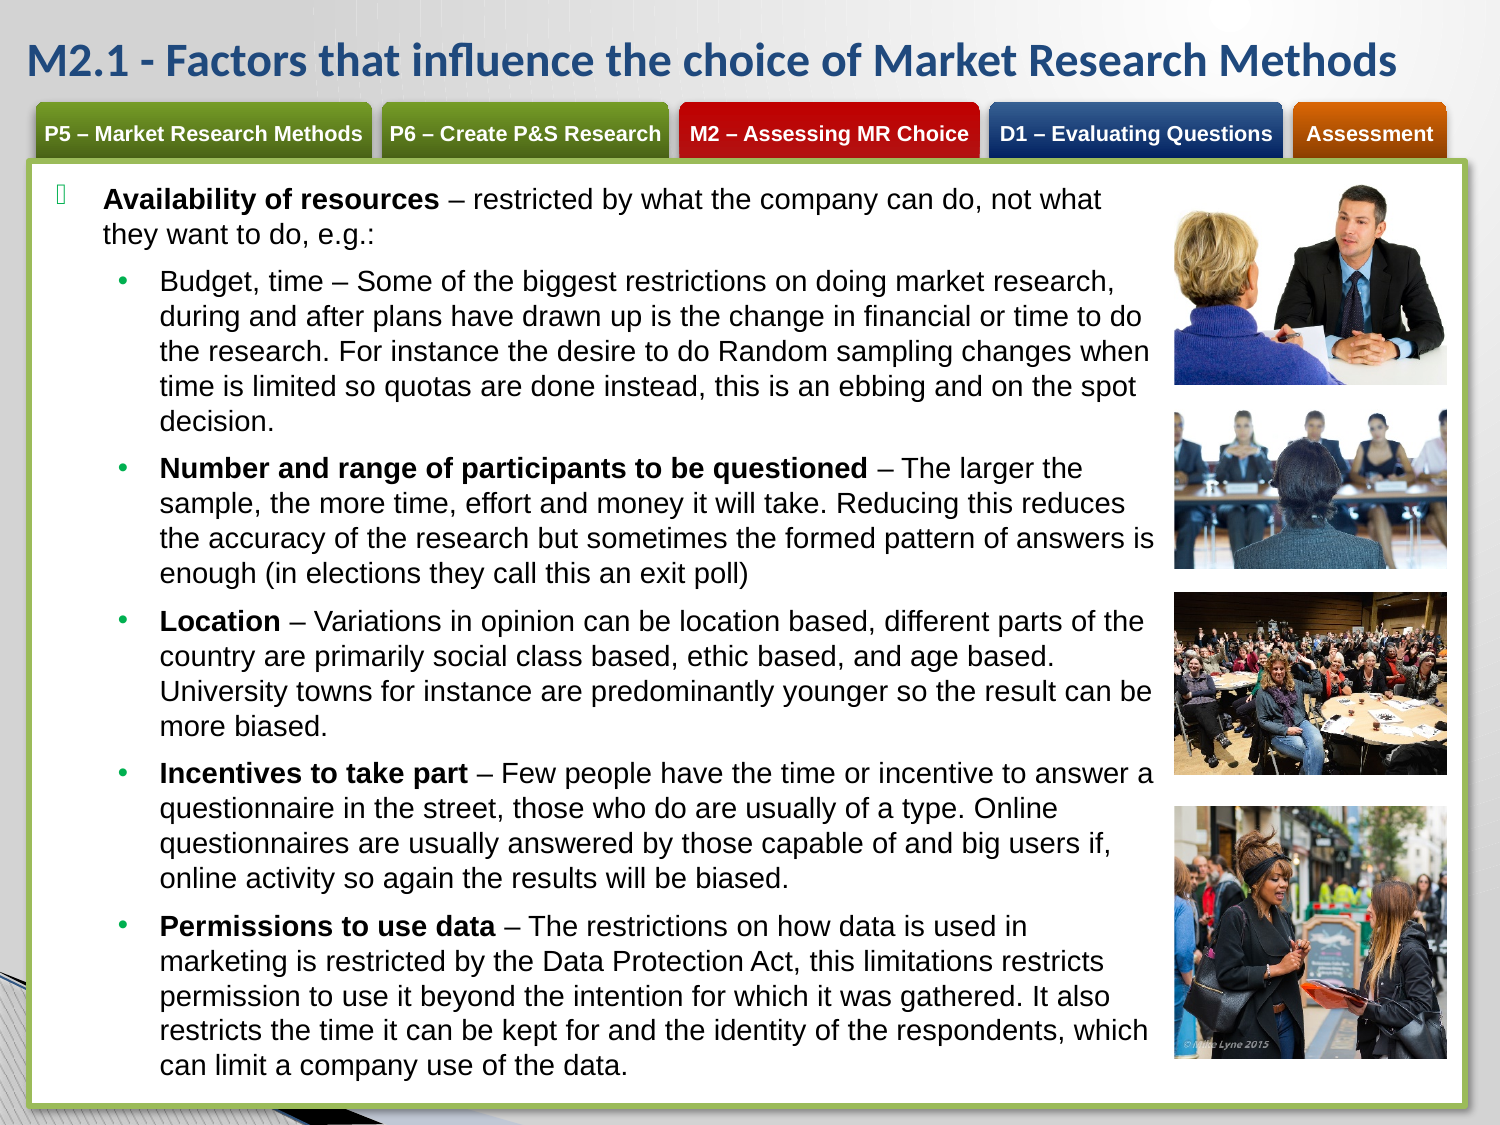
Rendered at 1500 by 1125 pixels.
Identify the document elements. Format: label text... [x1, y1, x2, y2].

picture [281, 1114, 303, 1125]
picture [1174, 408, 1448, 570]
text_box Availability of resources – restricted by what the company can do, not what they want to do, e.g.: Budget, time – Some of the biggest restrictions on doing market research, during and after plans have drawn up is the change in financial or time to do the research. For instance the desire to do Random sampling changes when time is limited so quotas are done instead, this is an ebbing and on the spot decision. Number and range of participants to be questioned – The larger the sample, the more time, effort and money it will take. Reducing this reduces the accuracy of the research but sometimes the formed pattern of answers is enough (in elections they call this an exit poll) Location – Variations in opinion can be location based, different parts of the country are primarily social class based, ethic based, and age based. University towns for instance are predominantly younger so the result can be more biased. Incentives to take part – Few people have the time or incentive to answer a questionnaire in the street, those who do are usually of a type. Online questionnaires are usually answered by those capable of and big users if, online activity so again the results will be biased. Permissions to use data – The restrictions on how data is used in marketing is restricted by the Data Protection Act, this limitations restricts permission to use it beyond the intention for which it was gathered. It also restricts the time it can be kept for and the identity of the respondents, which can limit a company use of the data. [41, 172, 1175, 1089]
title M2.1 - Factors that influence the choice of Market Research Methods [11, 11, 1465, 102]
picture [1174, 806, 1448, 1059]
picture [1174, 592, 1448, 775]
picture [1174, 182, 1448, 385]
